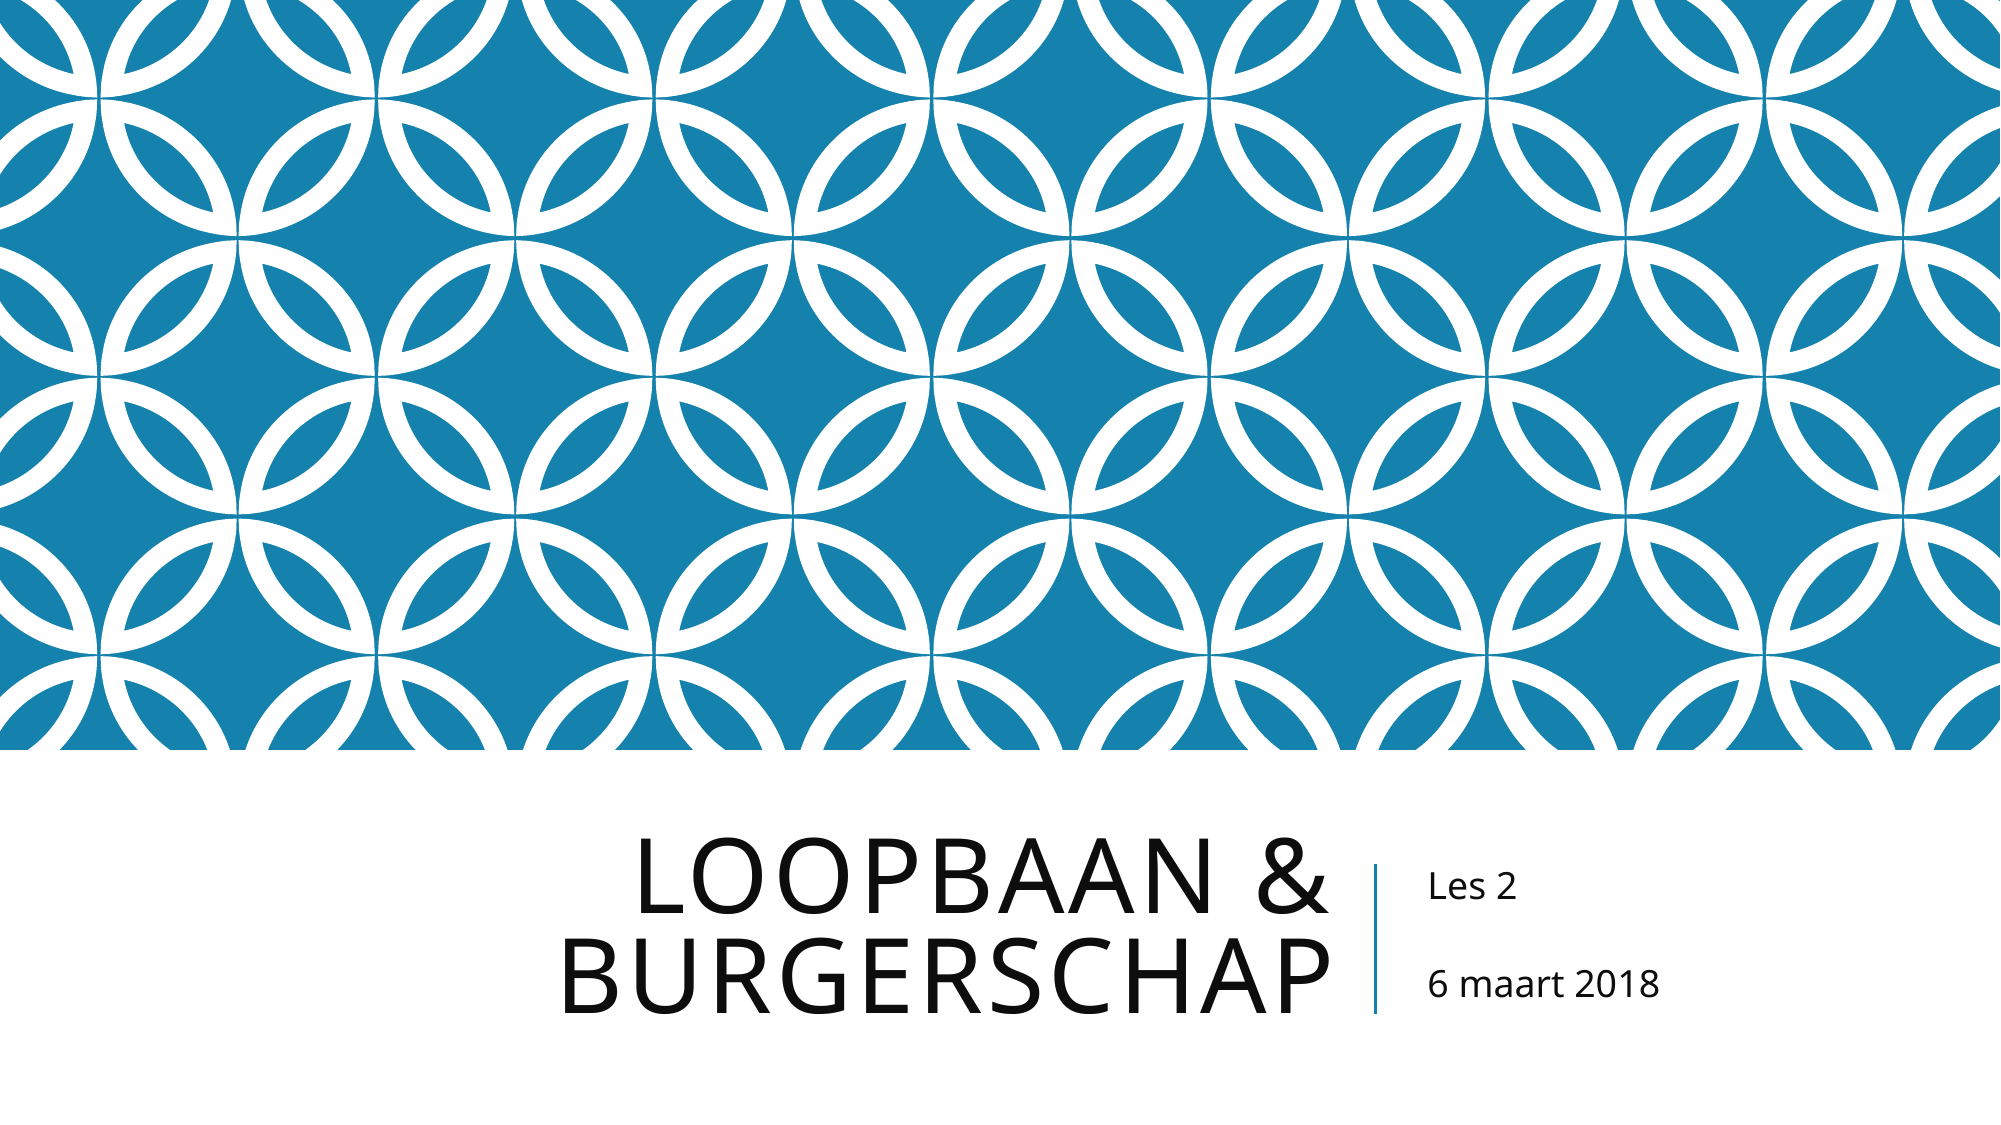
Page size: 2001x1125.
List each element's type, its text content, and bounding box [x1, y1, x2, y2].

subtitle Les 2 6 maart 2018 [1412, 813, 1938, 1054]
title Loopbaan & burgerschap [75, 813, 1350, 1054]
